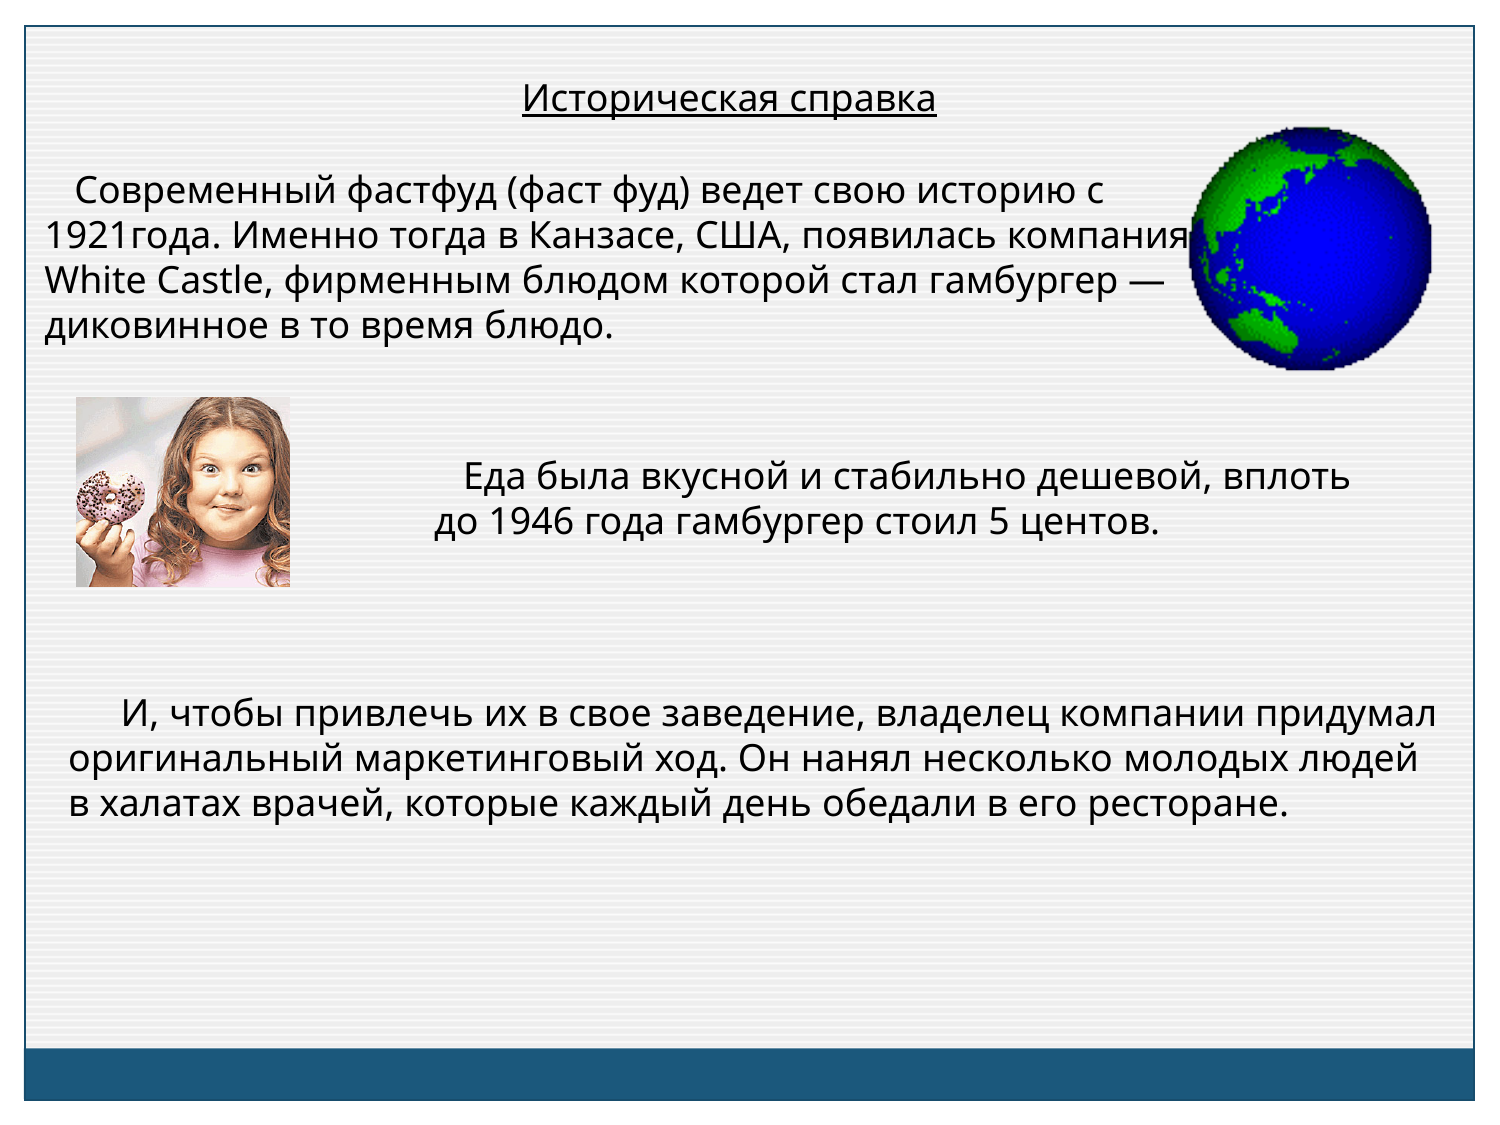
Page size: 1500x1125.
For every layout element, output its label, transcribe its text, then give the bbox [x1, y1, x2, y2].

picture [76, 396, 290, 587]
text_box Историческая справка [506, 66, 993, 127]
text_box Еда была вкусной и стабильно дешевой, вплоть до 1946 года гамбургер стоил 5 центов. [419, 444, 1400, 550]
picture [1186, 125, 1436, 374]
text_box Современный фастфуд (фаст фуд) ведет свою историю с 1921года. Именно тогда в Канзасе, США, появилась компания White Castle, фирменным блюдом которой стал гамбургер —диковинное в то время блюдо. [29, 158, 1179, 353]
text_box И, чтобы привлечь их в свое заведение, владелец компании придумал оригинальный маркетинговый ход. Он нанял несколько молодых людей в халатах врачей, которые каждый день обедали в его ресторане. [53, 681, 1459, 832]
